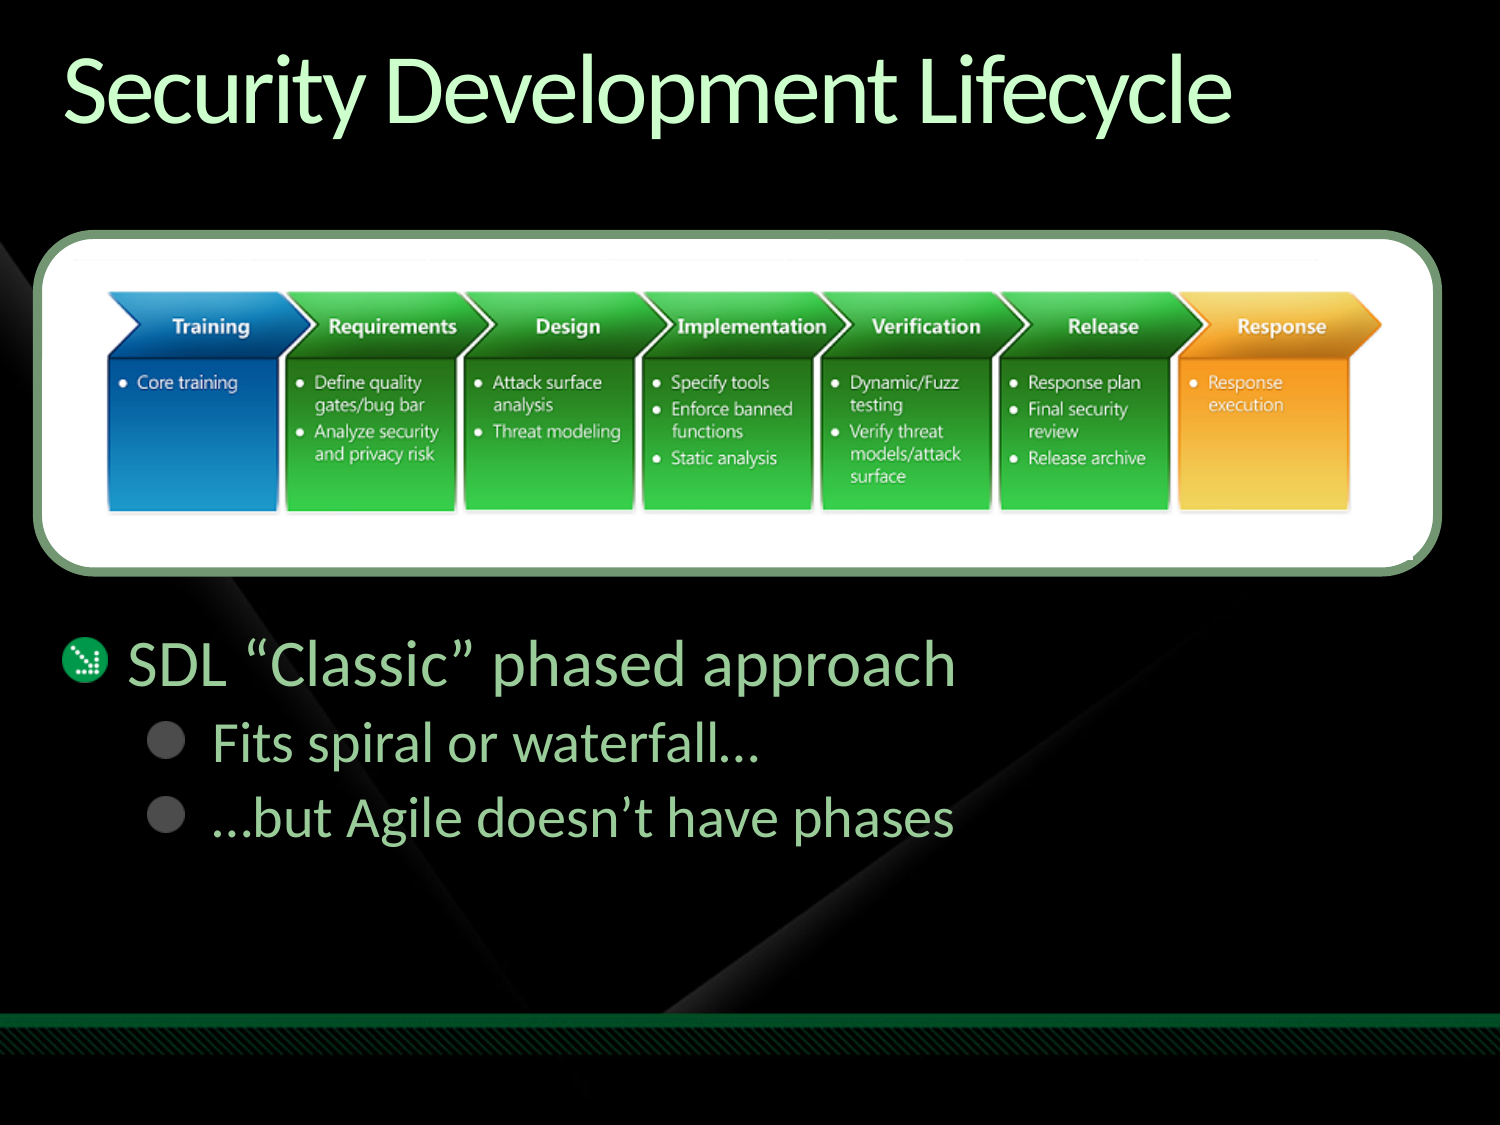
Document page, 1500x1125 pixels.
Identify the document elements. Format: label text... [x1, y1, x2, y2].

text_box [37, 234, 1438, 573]
list SDL “Classic” phased approach Fits spiral or waterfall… …but Agile doesn’t have phases [62, 628, 1438, 992]
picture [0, 0, 1500, 1125]
title Security Development Lifecycle [62, 37, 1438, 147]
